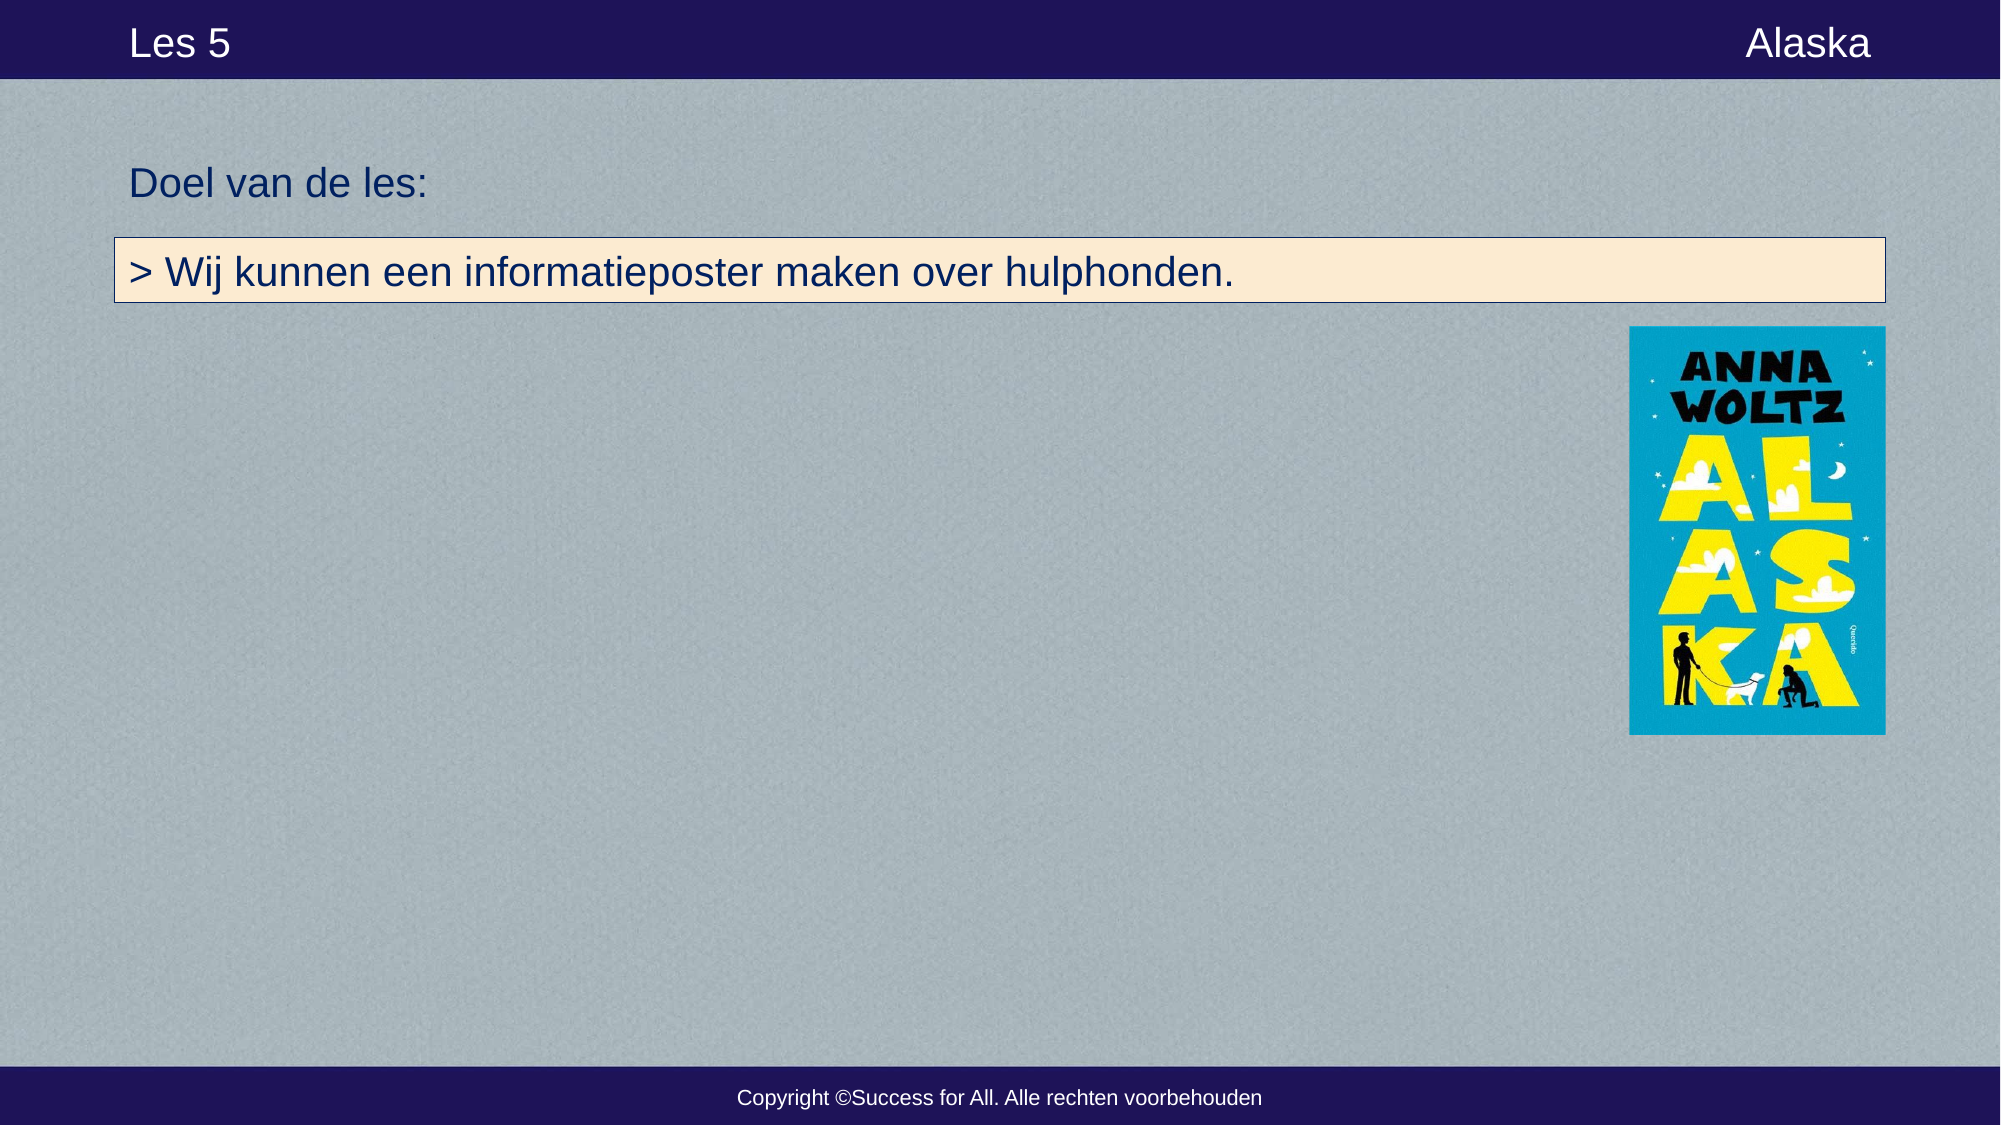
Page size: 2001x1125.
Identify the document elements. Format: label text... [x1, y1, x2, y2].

text_box Copyright ©Success for All. Alle rechten voorbehouden [0, 1076, 2000, 1125]
text_box > Wij kunnen een informatieposter maken over hulphonden. [114, 237, 1886, 303]
text_box Alaska [999, 8, 1886, 73]
text_box Doel van de les: [113, 148, 1635, 214]
picture [0, 0, 2001, 1125]
text_box Les 5 [114, 8, 354, 73]
